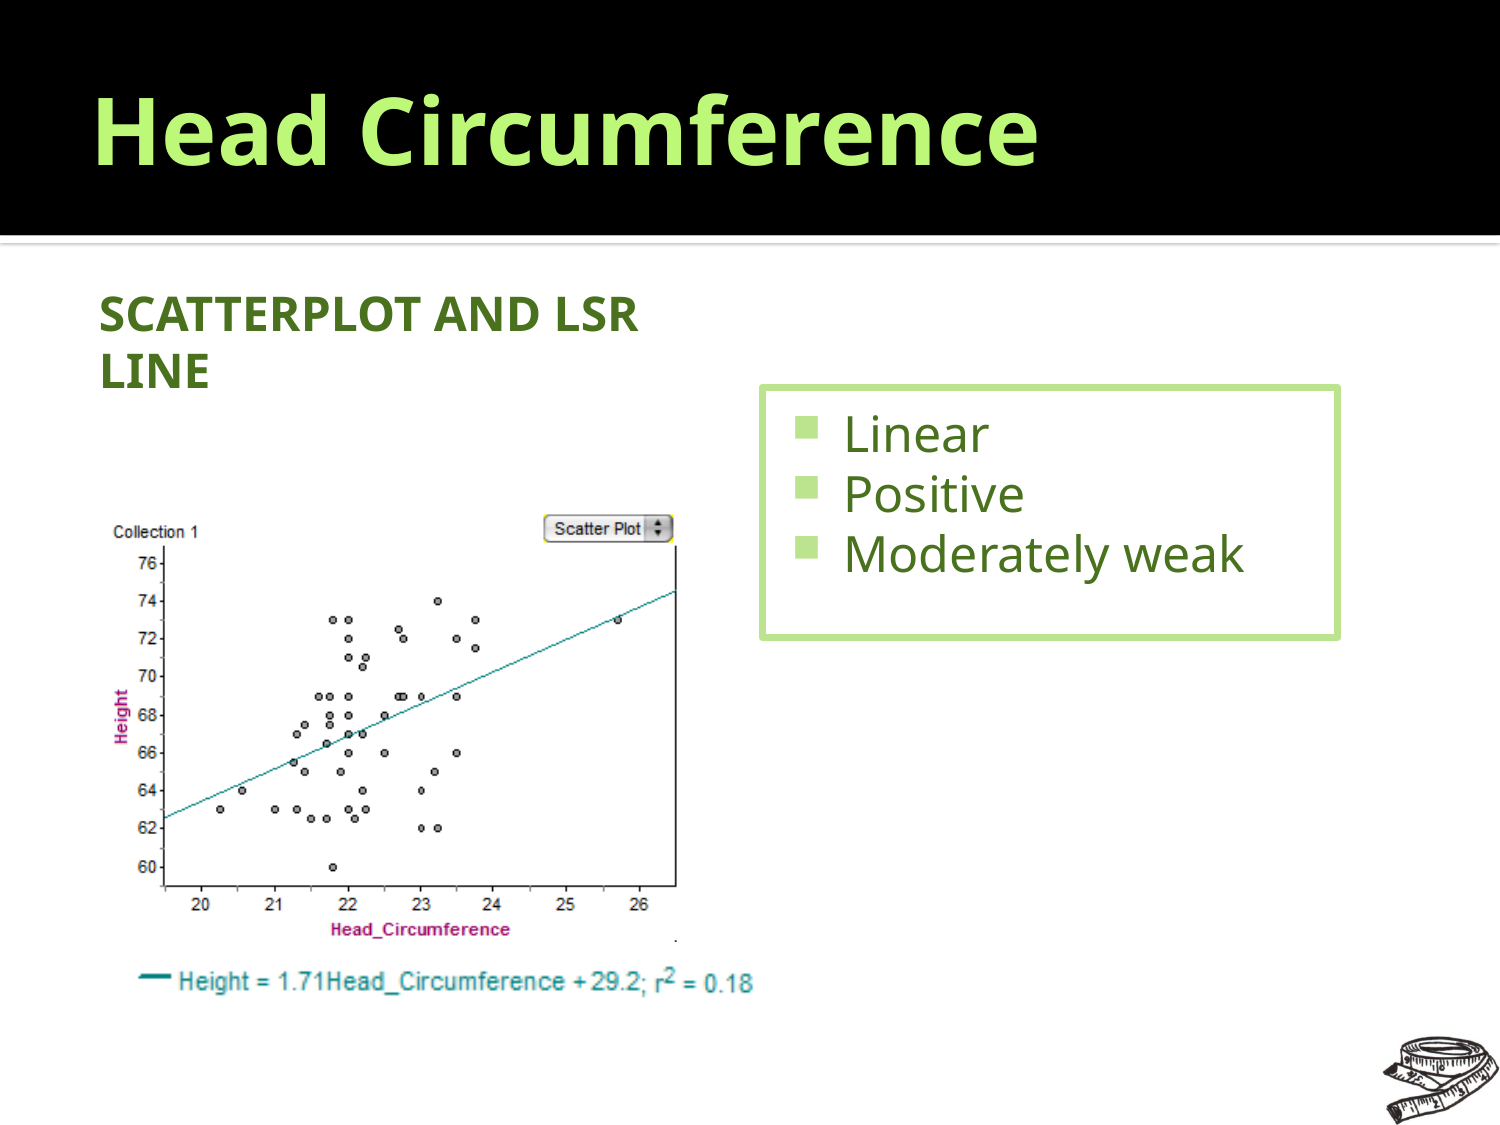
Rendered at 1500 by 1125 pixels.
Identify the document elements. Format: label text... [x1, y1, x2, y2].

picture [1380, 1034, 1500, 1125]
picture [124, 962, 782, 1000]
list Scatterplot and LSR Line [75, 278, 738, 396]
list Linear Positive Moderately weak [759, 384, 1341, 641]
title Head Circumference [75, 24, 1425, 231]
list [107, 510, 705, 942]
